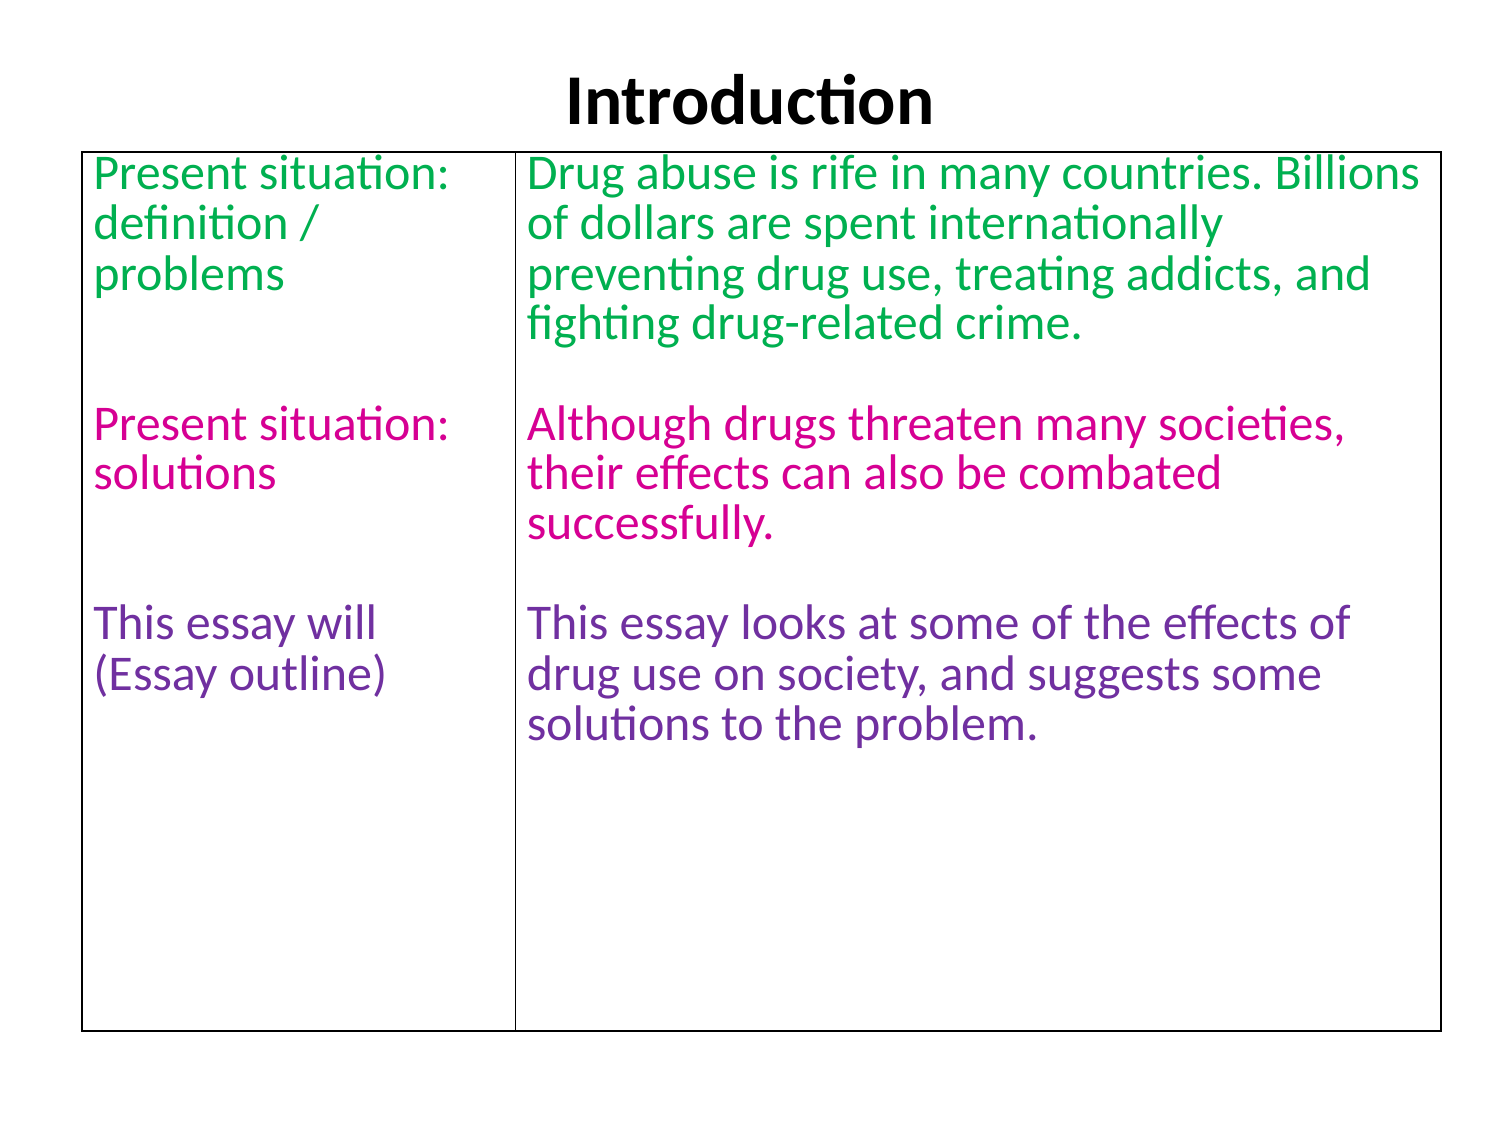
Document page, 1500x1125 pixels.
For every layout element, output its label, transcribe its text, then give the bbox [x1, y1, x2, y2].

table_header Present situation: definition / problems Present situation: solutions This essay will (Essay outline) [83, 153, 515, 1030]
title Introduction [75, 45, 1425, 233]
table_header Drug abuse is rife in many countries. Billions of dollars are spent internationally preventing drug use, treating addicts, and fighting drug-related crime. Although drugs threaten many societies, their effects can also be combated successfully. This essay looks at some of the effects of drug use on society, and suggests some solutions to the problem. [516, 153, 1440, 1030]
